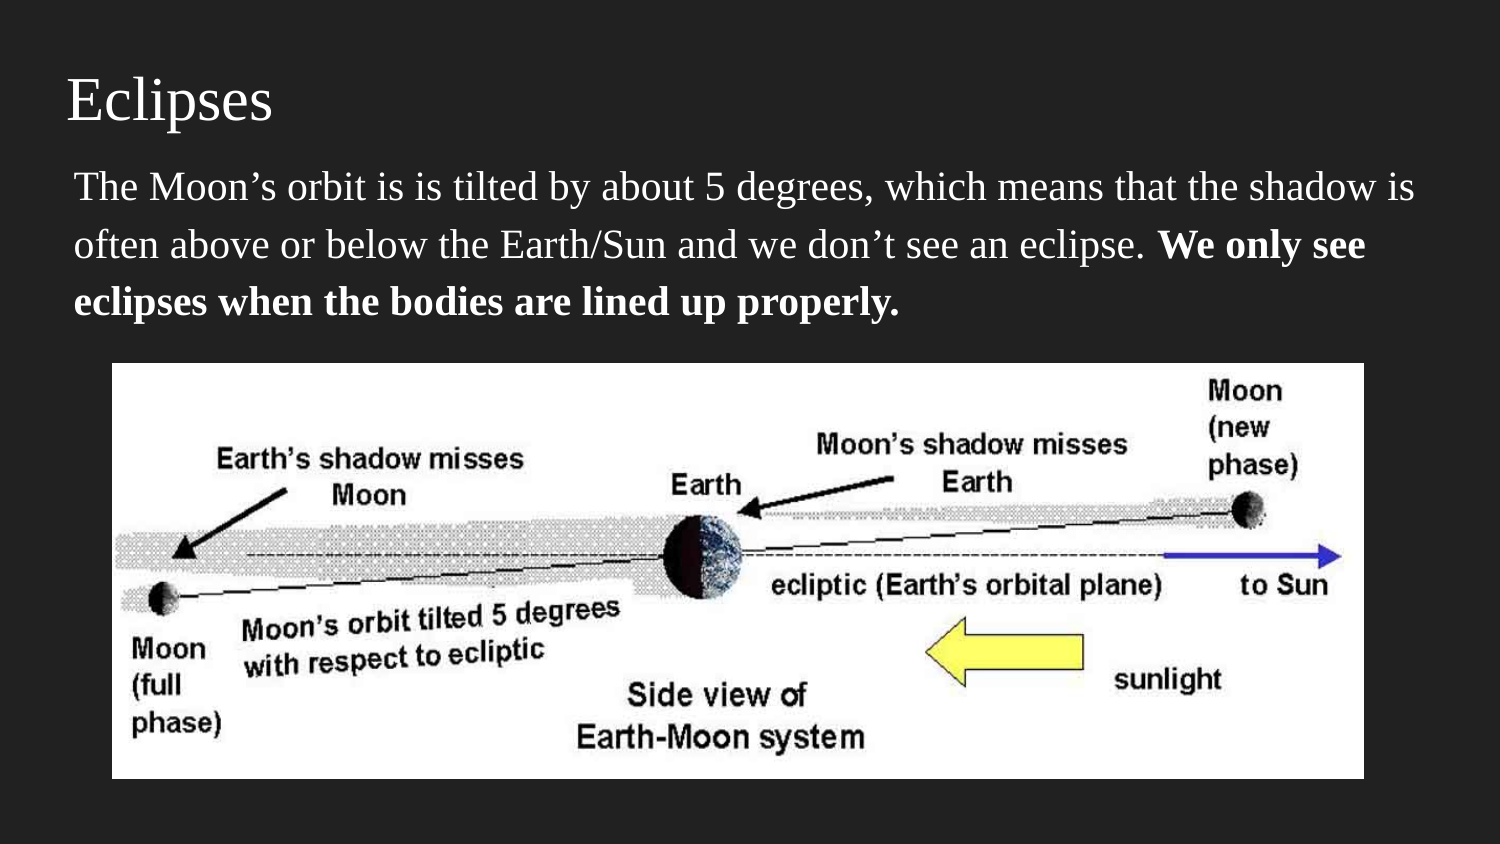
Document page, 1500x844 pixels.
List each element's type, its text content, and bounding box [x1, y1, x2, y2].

title Eclipses [51, 42, 1449, 137]
text_box The Moon’s orbit is is tilted by about 5 degrees, which means that the shadow is often above or below the Earth/Sun and we don’t see an eclipse. We only see eclipses when the bodies are lined up properly. [58, 136, 1457, 364]
picture [112, 363, 1364, 779]
